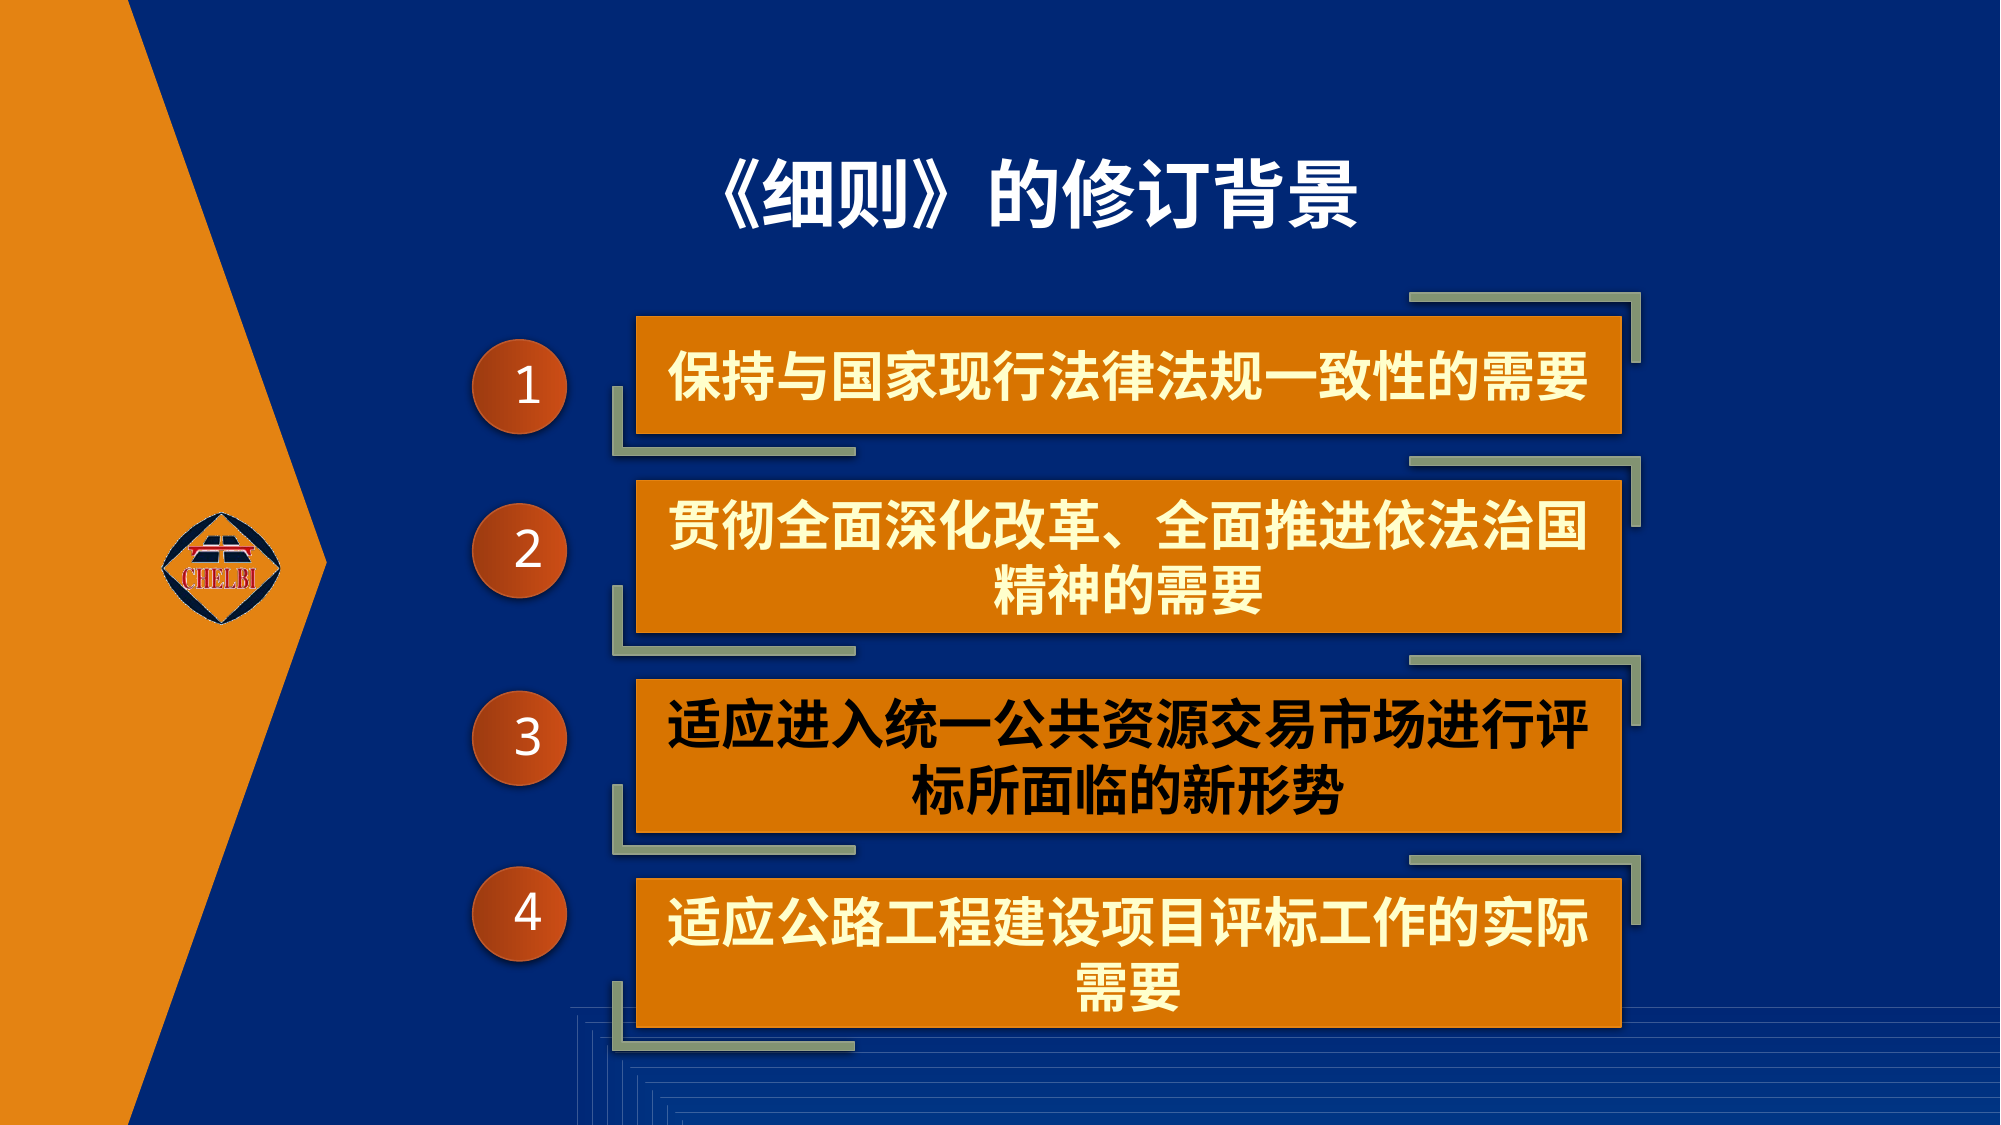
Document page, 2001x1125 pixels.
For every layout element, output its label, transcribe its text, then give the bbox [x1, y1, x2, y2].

text_box 4 [471, 866, 568, 962]
text_box [612, 981, 855, 1051]
text_box 适应公路工程建设项目评标工作的实际需要 [636, 878, 1622, 1028]
text_box [1409, 855, 1641, 925]
text_box [1409, 456, 1641, 527]
text_box 适应进入统一公共资源交易市场进行评标所面临的新形势 [636, 679, 1622, 833]
text_box 2 [471, 503, 568, 599]
text_box 3 [471, 690, 568, 786]
text_box [1409, 292, 1641, 363]
text_box [612, 784, 856, 855]
text_box [612, 386, 856, 456]
text_box 1 [471, 339, 568, 435]
picture [161, 509, 281, 628]
text_box 保持与国家现行法律法规一致性的需要 [636, 316, 1622, 434]
text_box 《细则》的修订背景 [173, 113, 1875, 256]
text_box [612, 585, 856, 656]
text_box [1409, 655, 1641, 726]
text_box 贯彻全面深化改革、全面推进依法治国精神的需要 [636, 480, 1622, 633]
